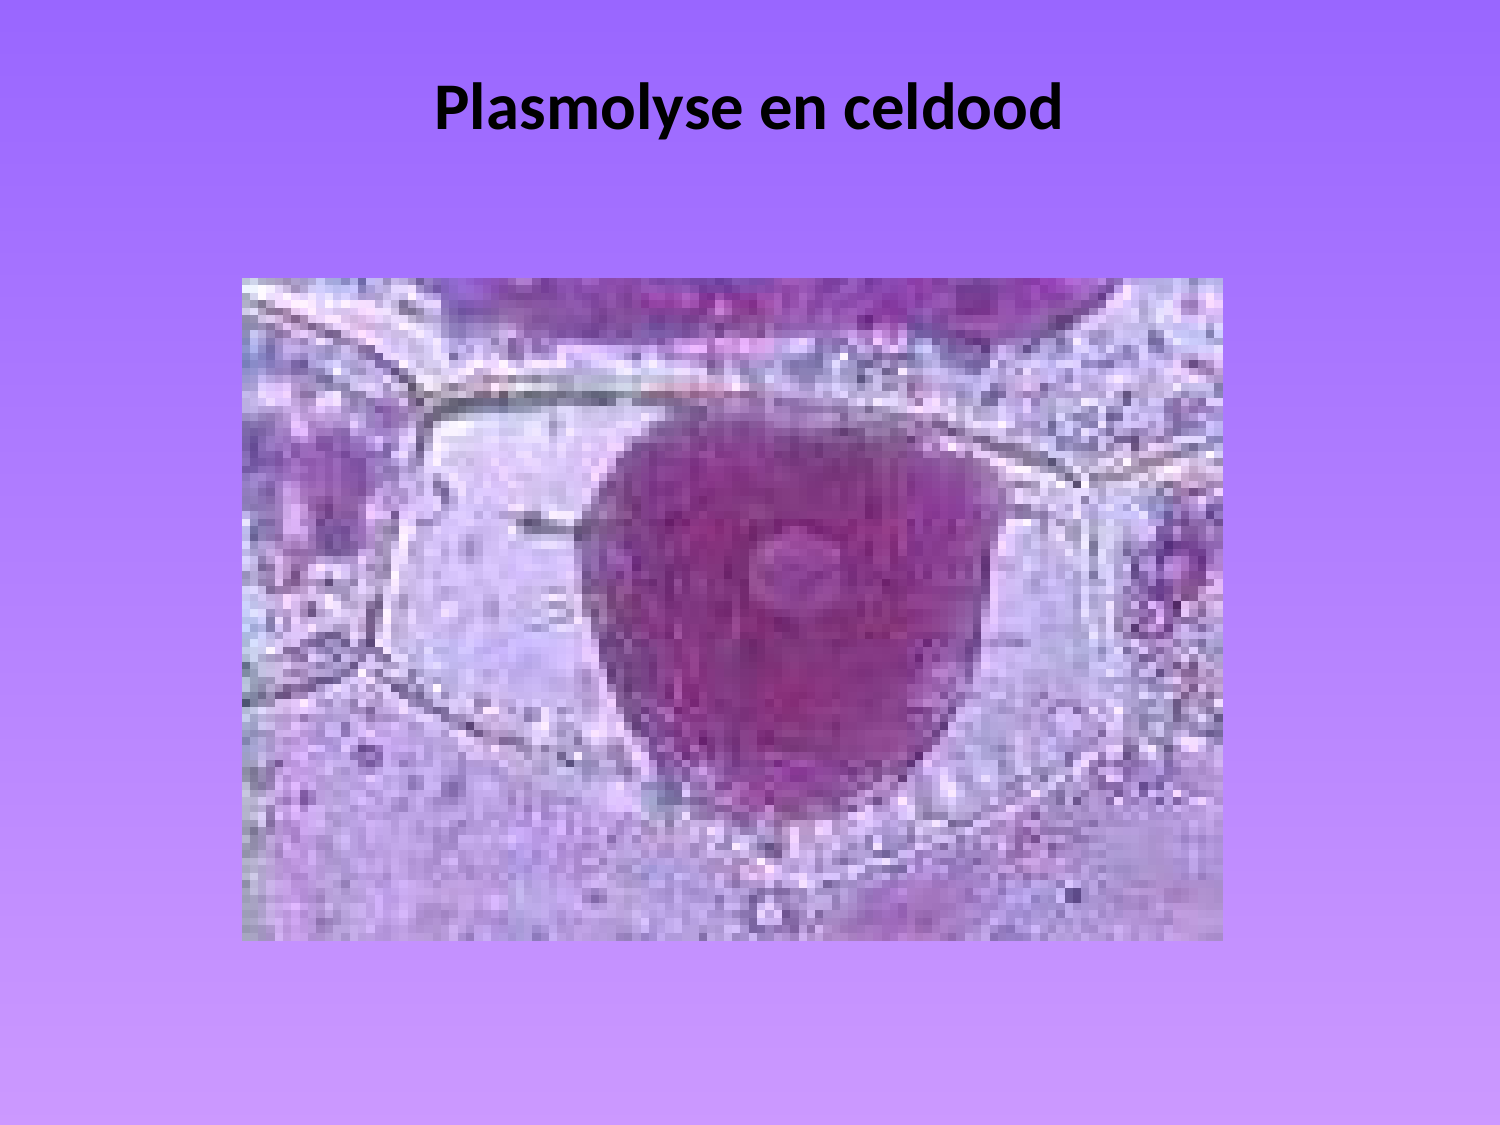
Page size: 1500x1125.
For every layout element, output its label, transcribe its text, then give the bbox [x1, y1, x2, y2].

picture [241, 278, 1223, 941]
title Plasmolyse en celdood [75, 45, 1425, 161]
